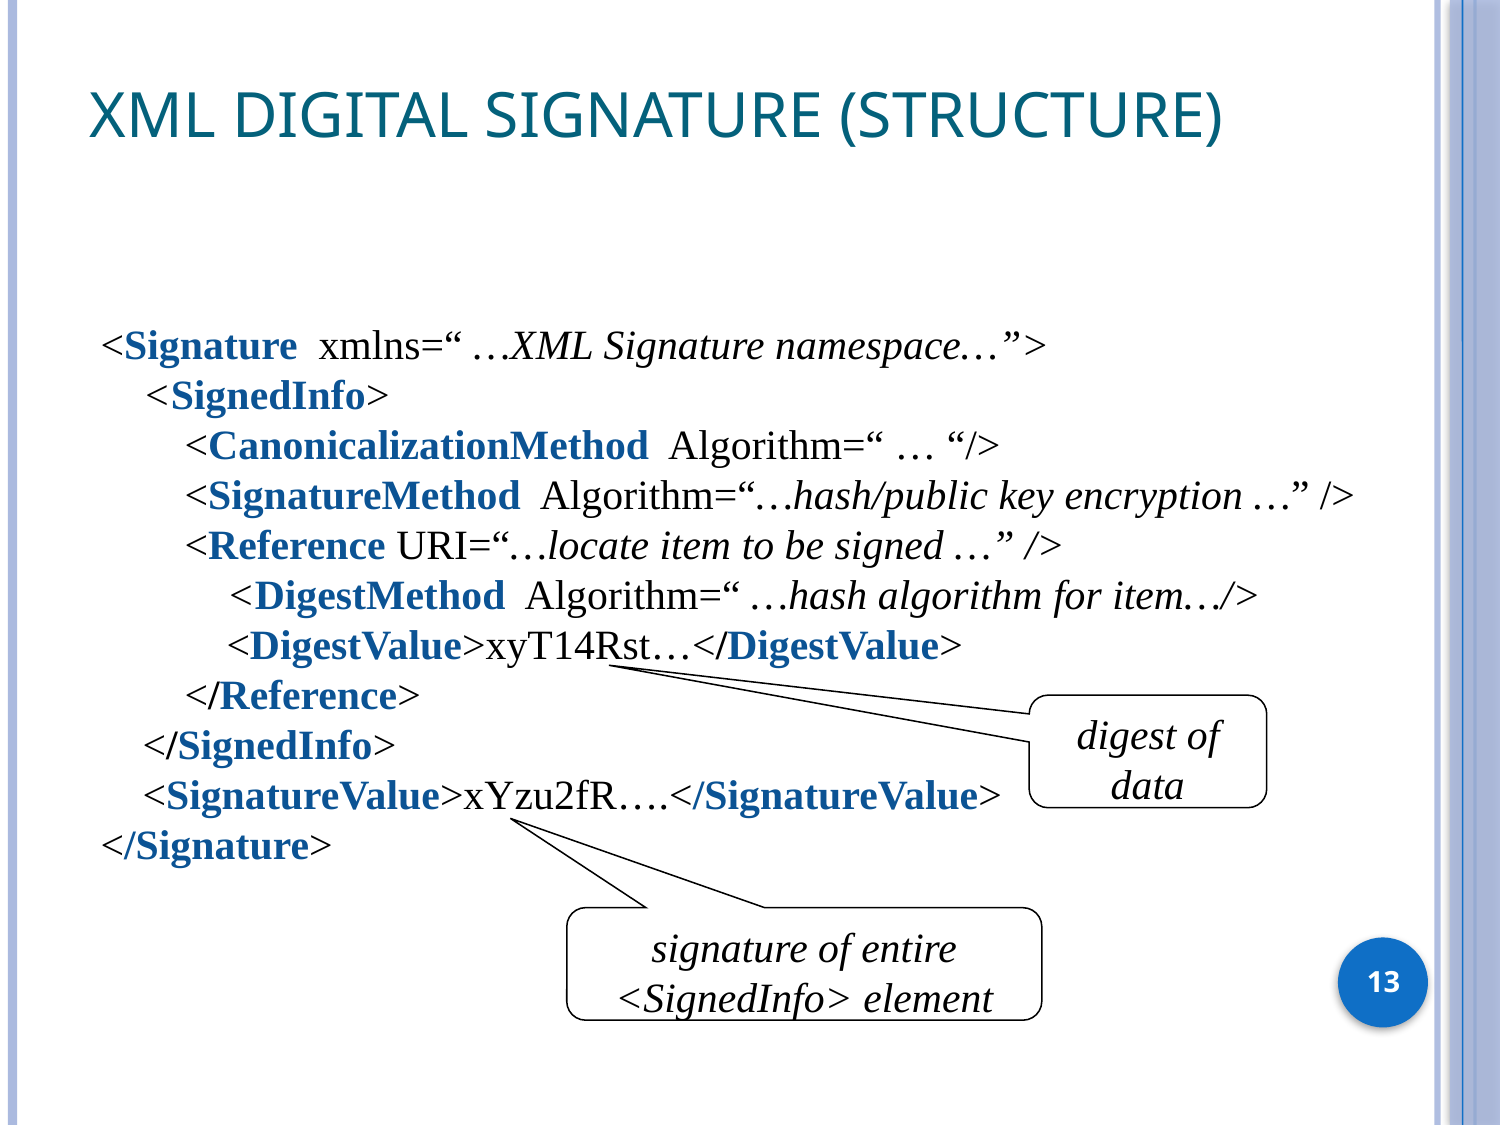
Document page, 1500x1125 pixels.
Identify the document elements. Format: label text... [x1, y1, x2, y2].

text_box <Signature xmlns=“ …XML Signature namespace…”> <SignedInfo> <CanonicalizationMethod Algorithm=“ … “/> <SignatureMethod Algorithm=“…hash/public key encryption …” /> <Reference URI=“…locate item to be signed …” /> <DigestMethod Algorithm=“ …hash algorithm for item…/> <DigestValue>xyT14Rst…</DigestValue> </Reference> </SignedInfo> <SignatureValue>xYzu2fR….</SignatureValue> </Signature> [85, 310, 1370, 875]
title XML Digital Signature (Structure) [75, 45, 1353, 233]
text_box digest of data [608, 665, 1267, 808]
slide_number 13 [1333, 940, 1434, 1027]
text_box signature of entire <SignedInfo> element [510, 818, 1042, 1021]
